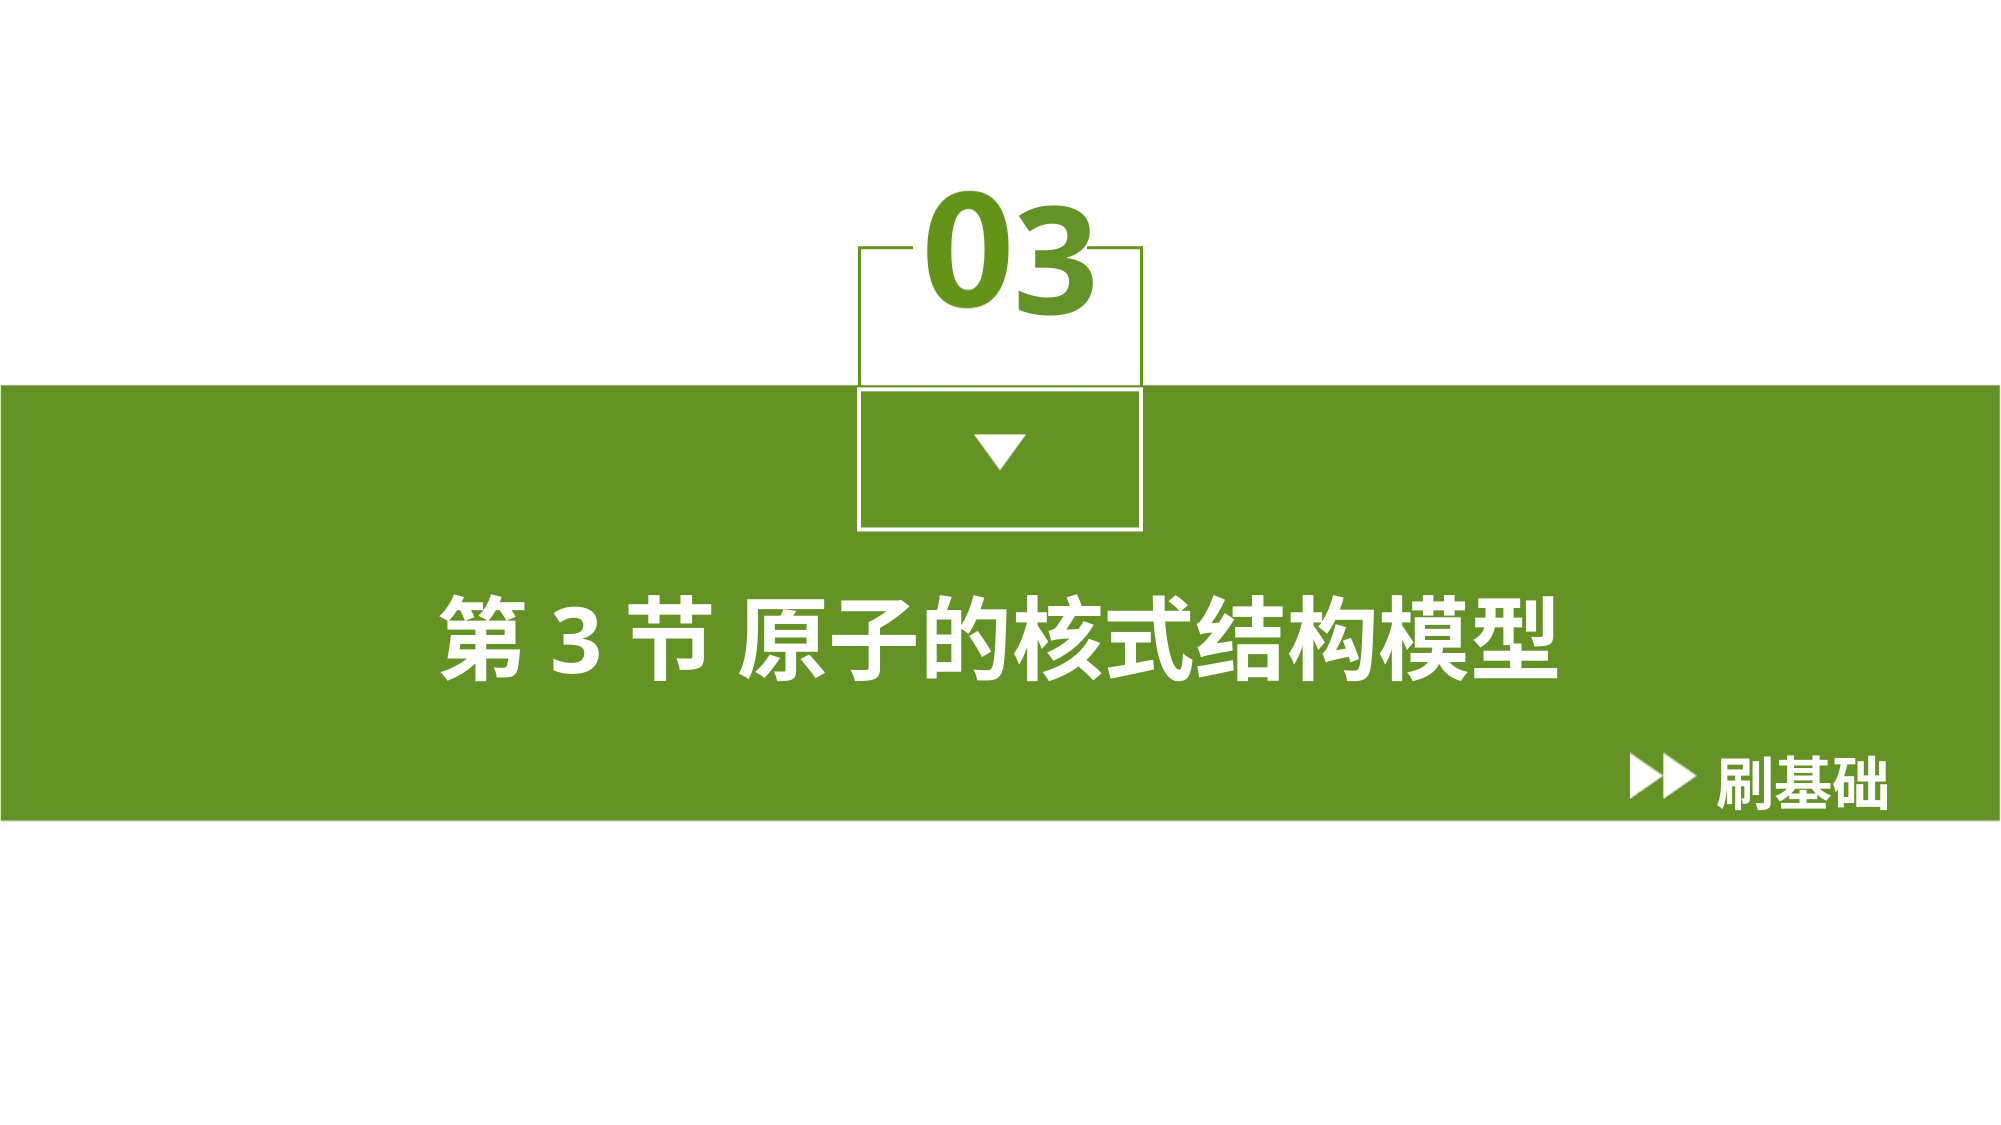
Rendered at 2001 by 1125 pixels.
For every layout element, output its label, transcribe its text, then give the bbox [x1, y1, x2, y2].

text_box 刷基础 [1715, 718, 1997, 812]
text_box 第3节 原子的核式结构模型 [0, 572, 2000, 699]
picture [0, 699, 2000, 1125]
picture [0, 0, 2000, 572]
text_box 3 [1013, 156, 1173, 353]
